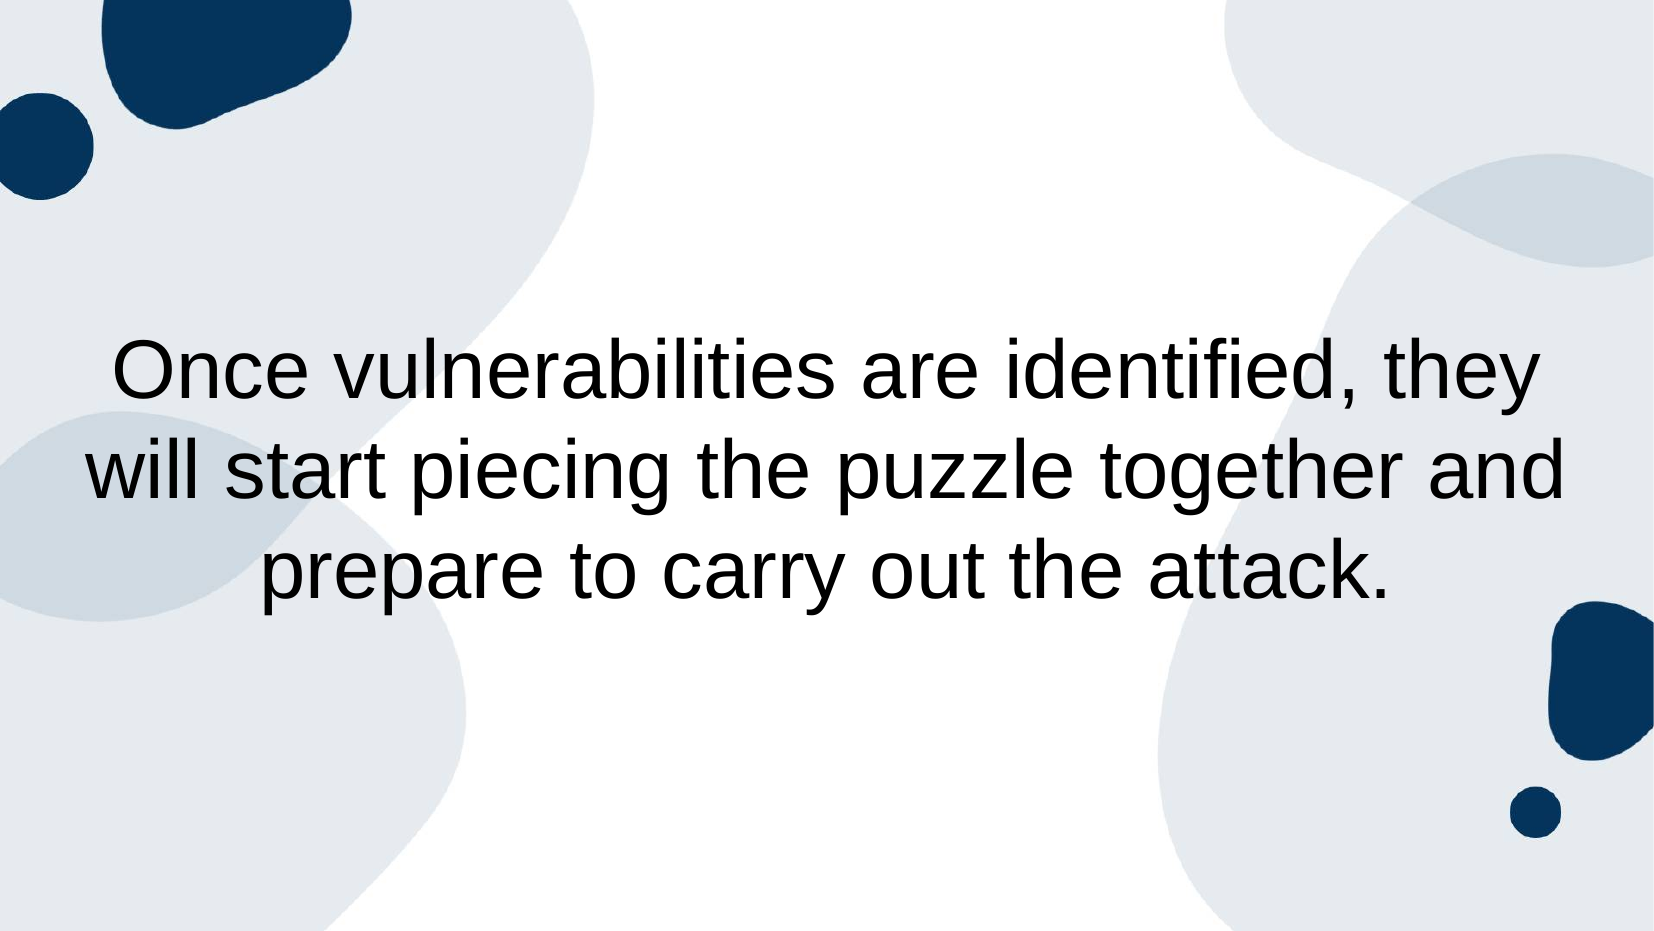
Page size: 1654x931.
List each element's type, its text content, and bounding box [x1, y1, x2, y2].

subtitle Once vulnerabilities are identified, they will start piecing the puzzle together and prepare to carry out the attack. [82, 105, 1571, 825]
picture [0, 0, 1654, 931]
